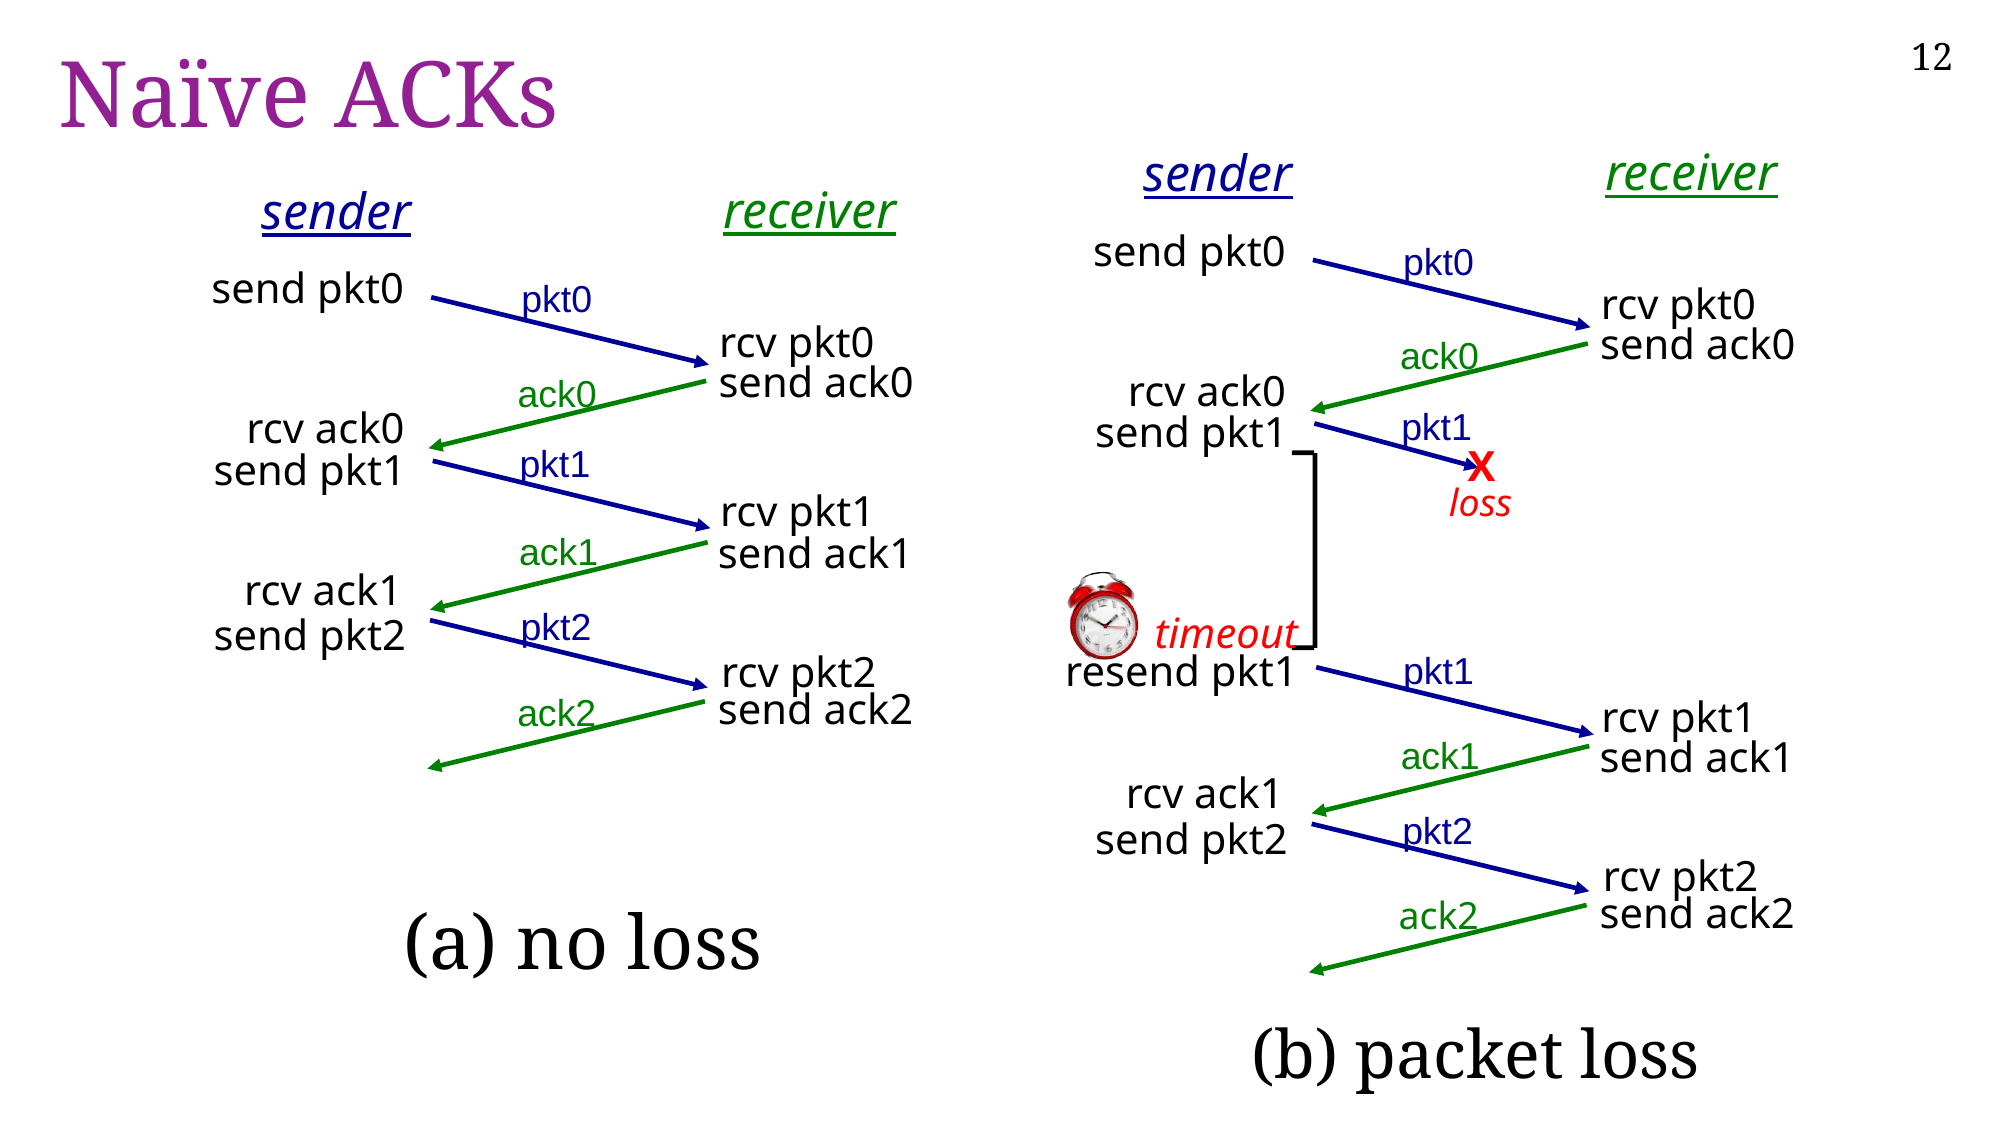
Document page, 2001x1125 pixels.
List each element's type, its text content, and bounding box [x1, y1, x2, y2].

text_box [201, 170, 925, 994]
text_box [1056, 133, 1807, 1101]
title Naïve ACKs [43, 25, 1953, 171]
